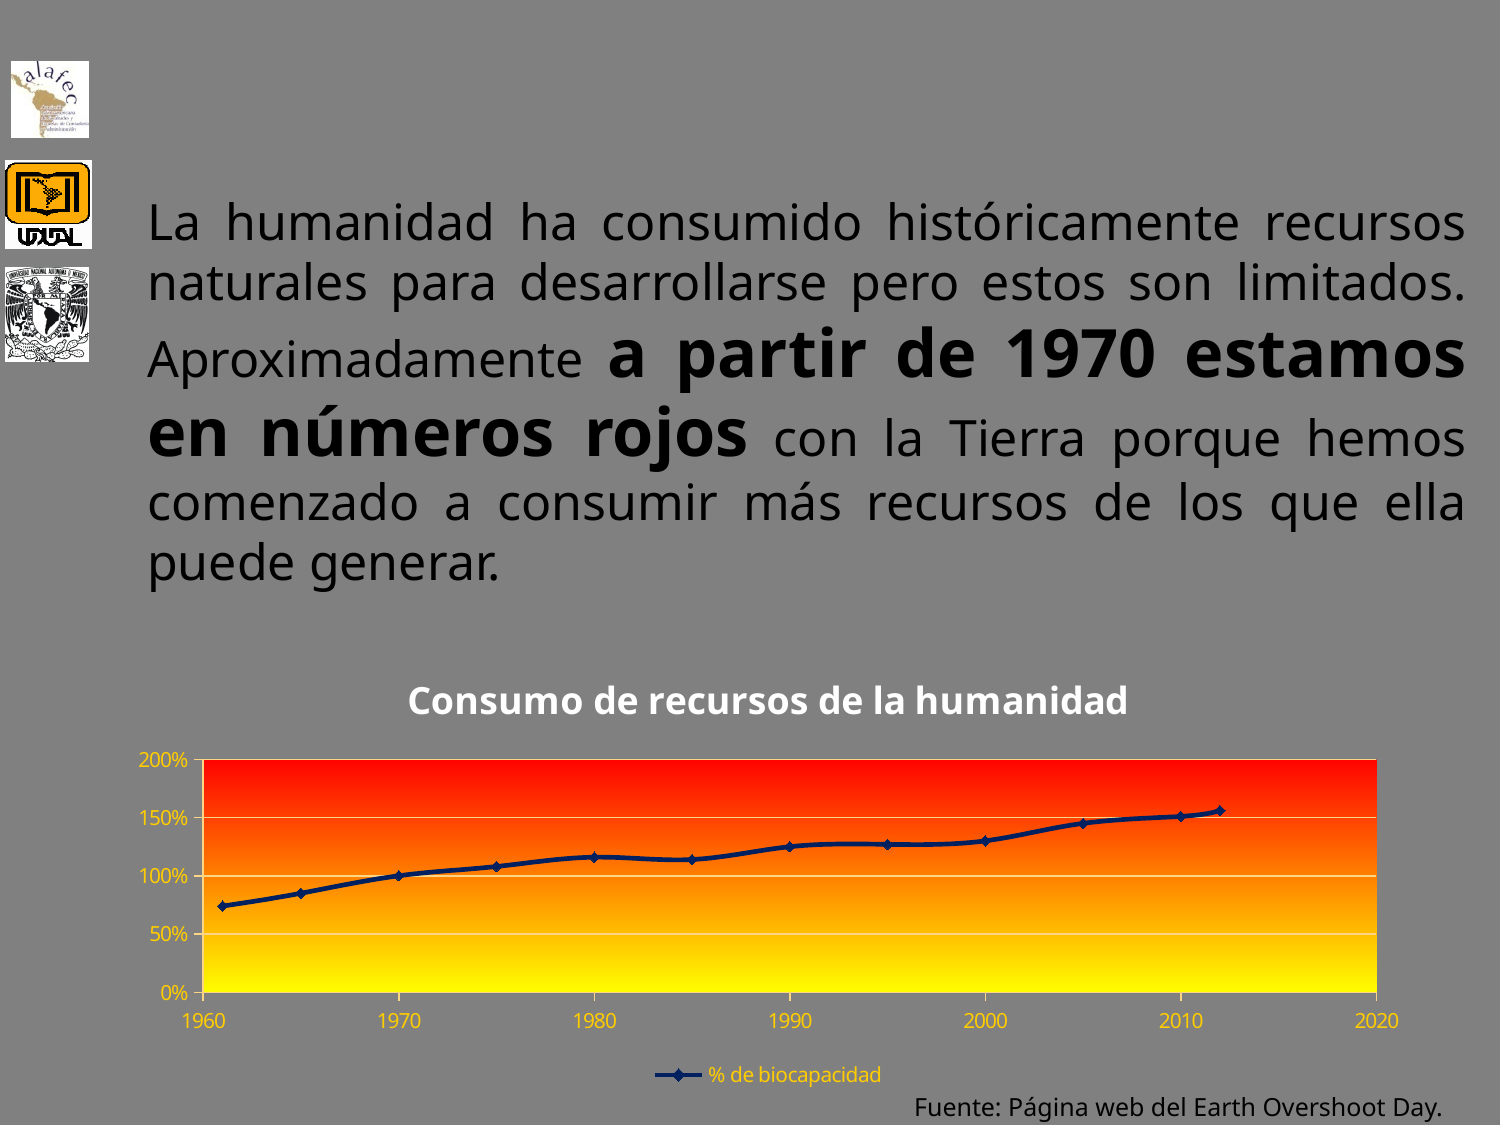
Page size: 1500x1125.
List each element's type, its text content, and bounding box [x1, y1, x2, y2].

picture [5, 267, 89, 362]
chart [111, 644, 1425, 1096]
text_box Fuente: Página web del Earth Overshoot Day. [899, 1084, 1459, 1125]
picture [5, 160, 92, 249]
list La humanidad ha consumido históricamente recursos naturales para desarrollarse pero estos son limitados. Aproximadamente a partir de 1970 estamos en números rojos con la Tierra porque hemos comenzado a consumir más recursos de los que ella puede generar. [132, 182, 1483, 646]
picture [11, 61, 89, 138]
